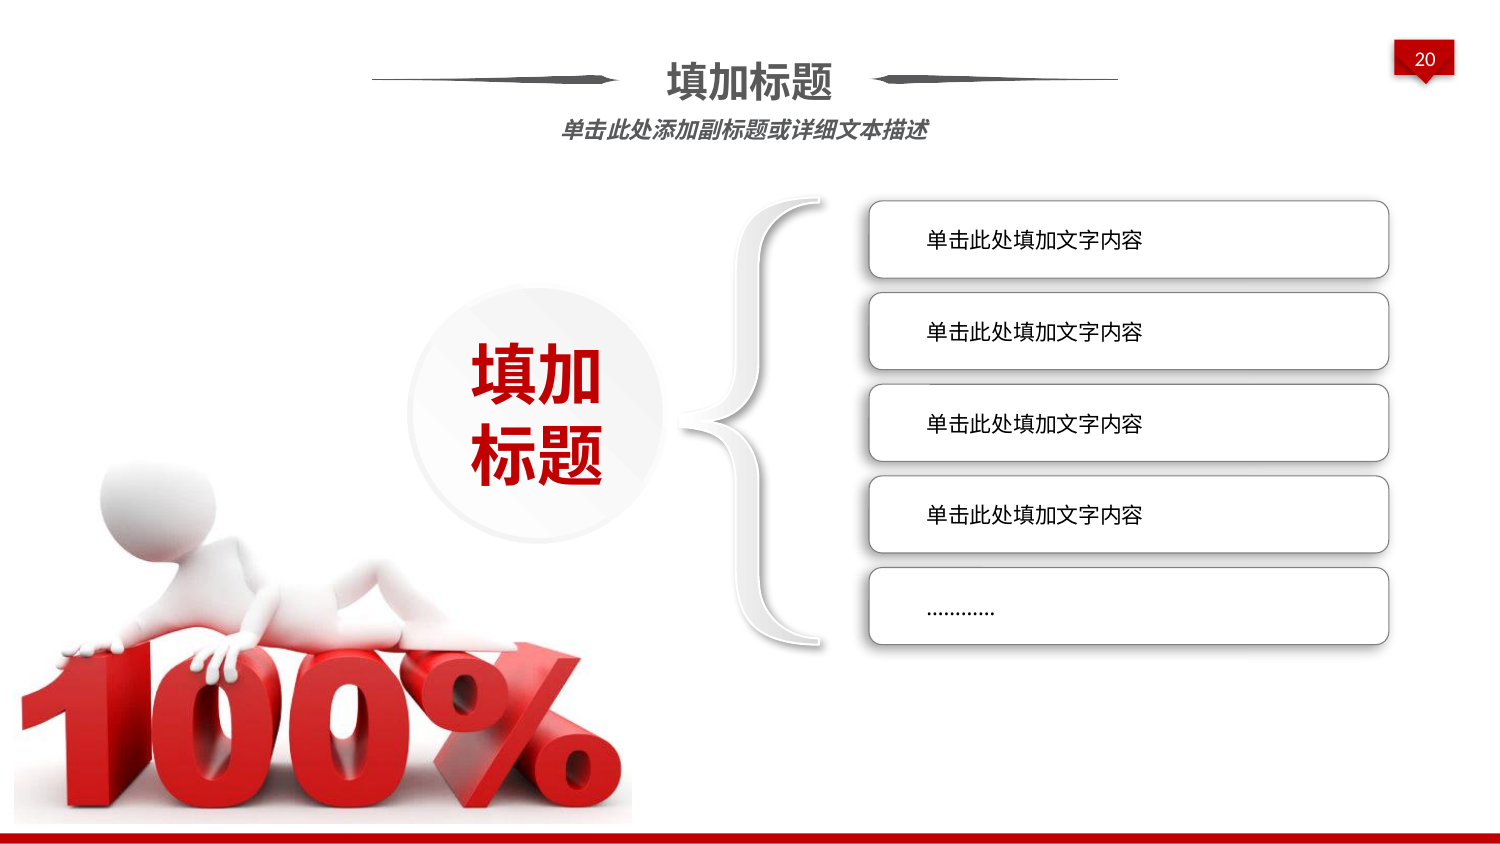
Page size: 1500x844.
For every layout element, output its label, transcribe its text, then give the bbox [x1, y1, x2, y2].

picture [867, 74, 1119, 84]
text_box 单击此处填加文字内容 [926, 410, 1306, 437]
text_box 填加标题 [584, 55, 916, 106]
text_box 单击此处填加文字内容 [926, 226, 1306, 254]
picture [371, 74, 623, 84]
text_box [866, 290, 1391, 372]
text_box [677, 195, 822, 647]
text_box [866, 473, 1391, 556]
text_box [866, 382, 1391, 464]
picture [14, 360, 633, 824]
text_box [866, 565, 1391, 647]
text_box 单击此处添加副标题或详细文本描述 [545, 108, 943, 151]
text_box [866, 198, 1391, 281]
text_box ………… [926, 593, 1306, 620]
text_box 单击此处填加文字内容 [926, 501, 1306, 529]
text_box 单击此处填加文字内容 [926, 318, 1306, 345]
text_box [407, 282, 669, 544]
